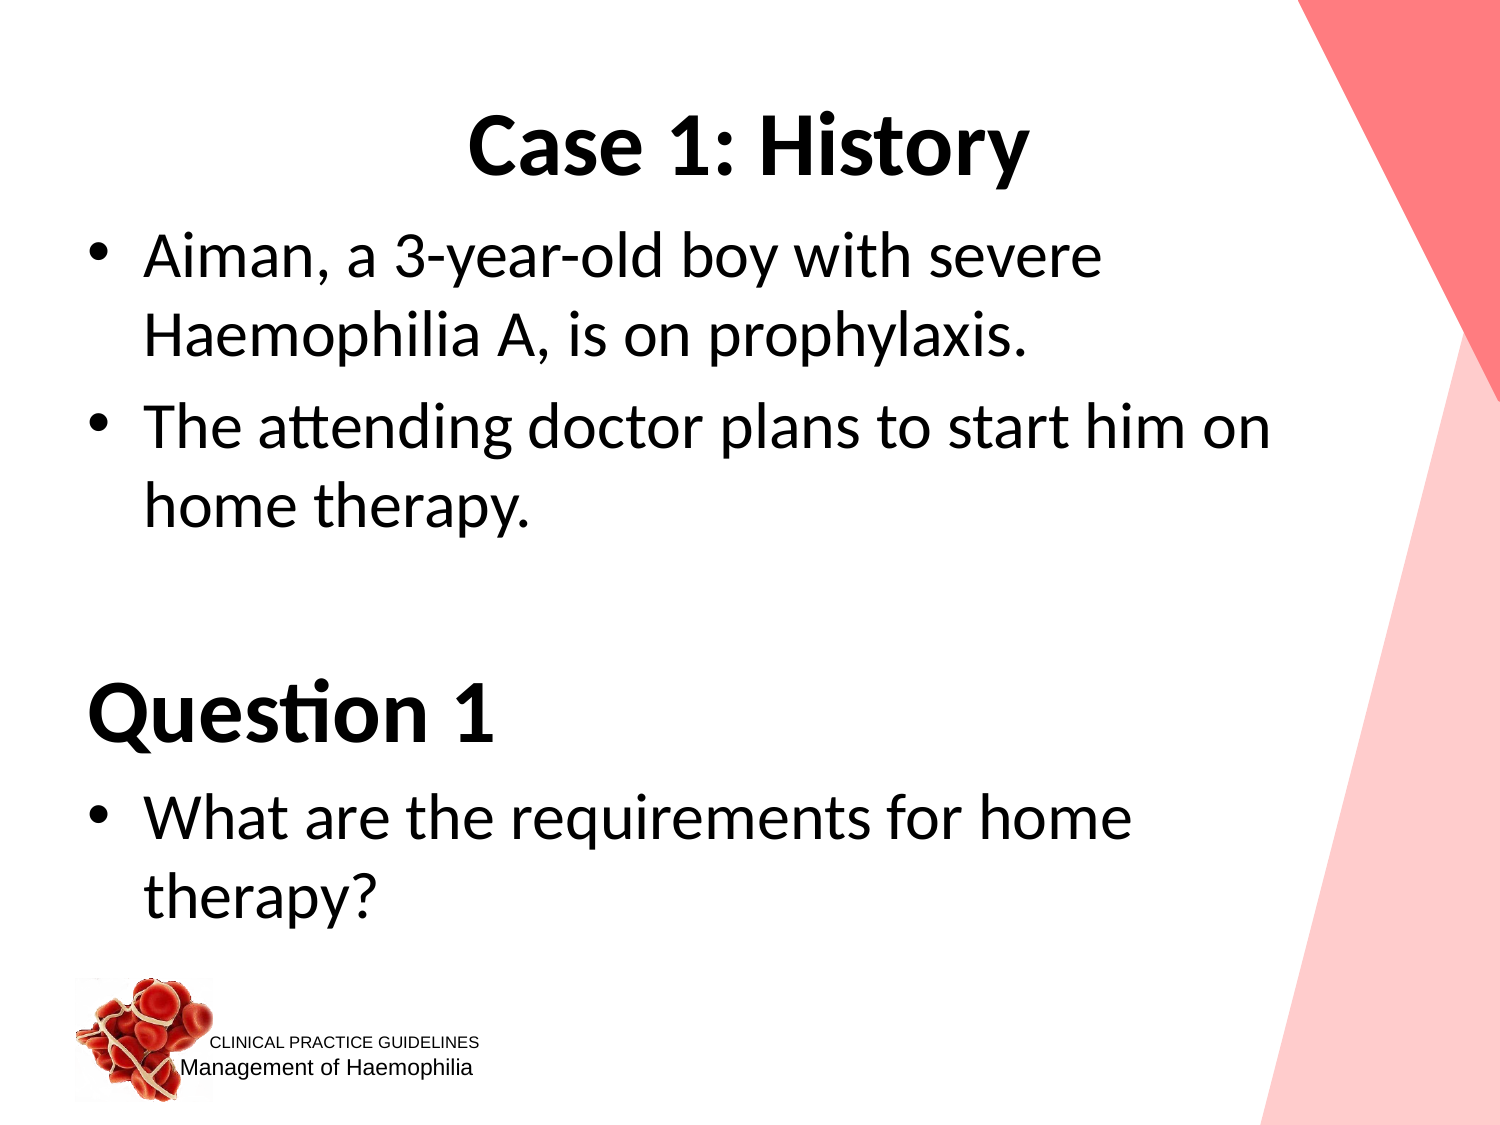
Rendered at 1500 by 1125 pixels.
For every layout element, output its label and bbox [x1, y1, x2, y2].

text_box [74, 0, 1500, 1125]
